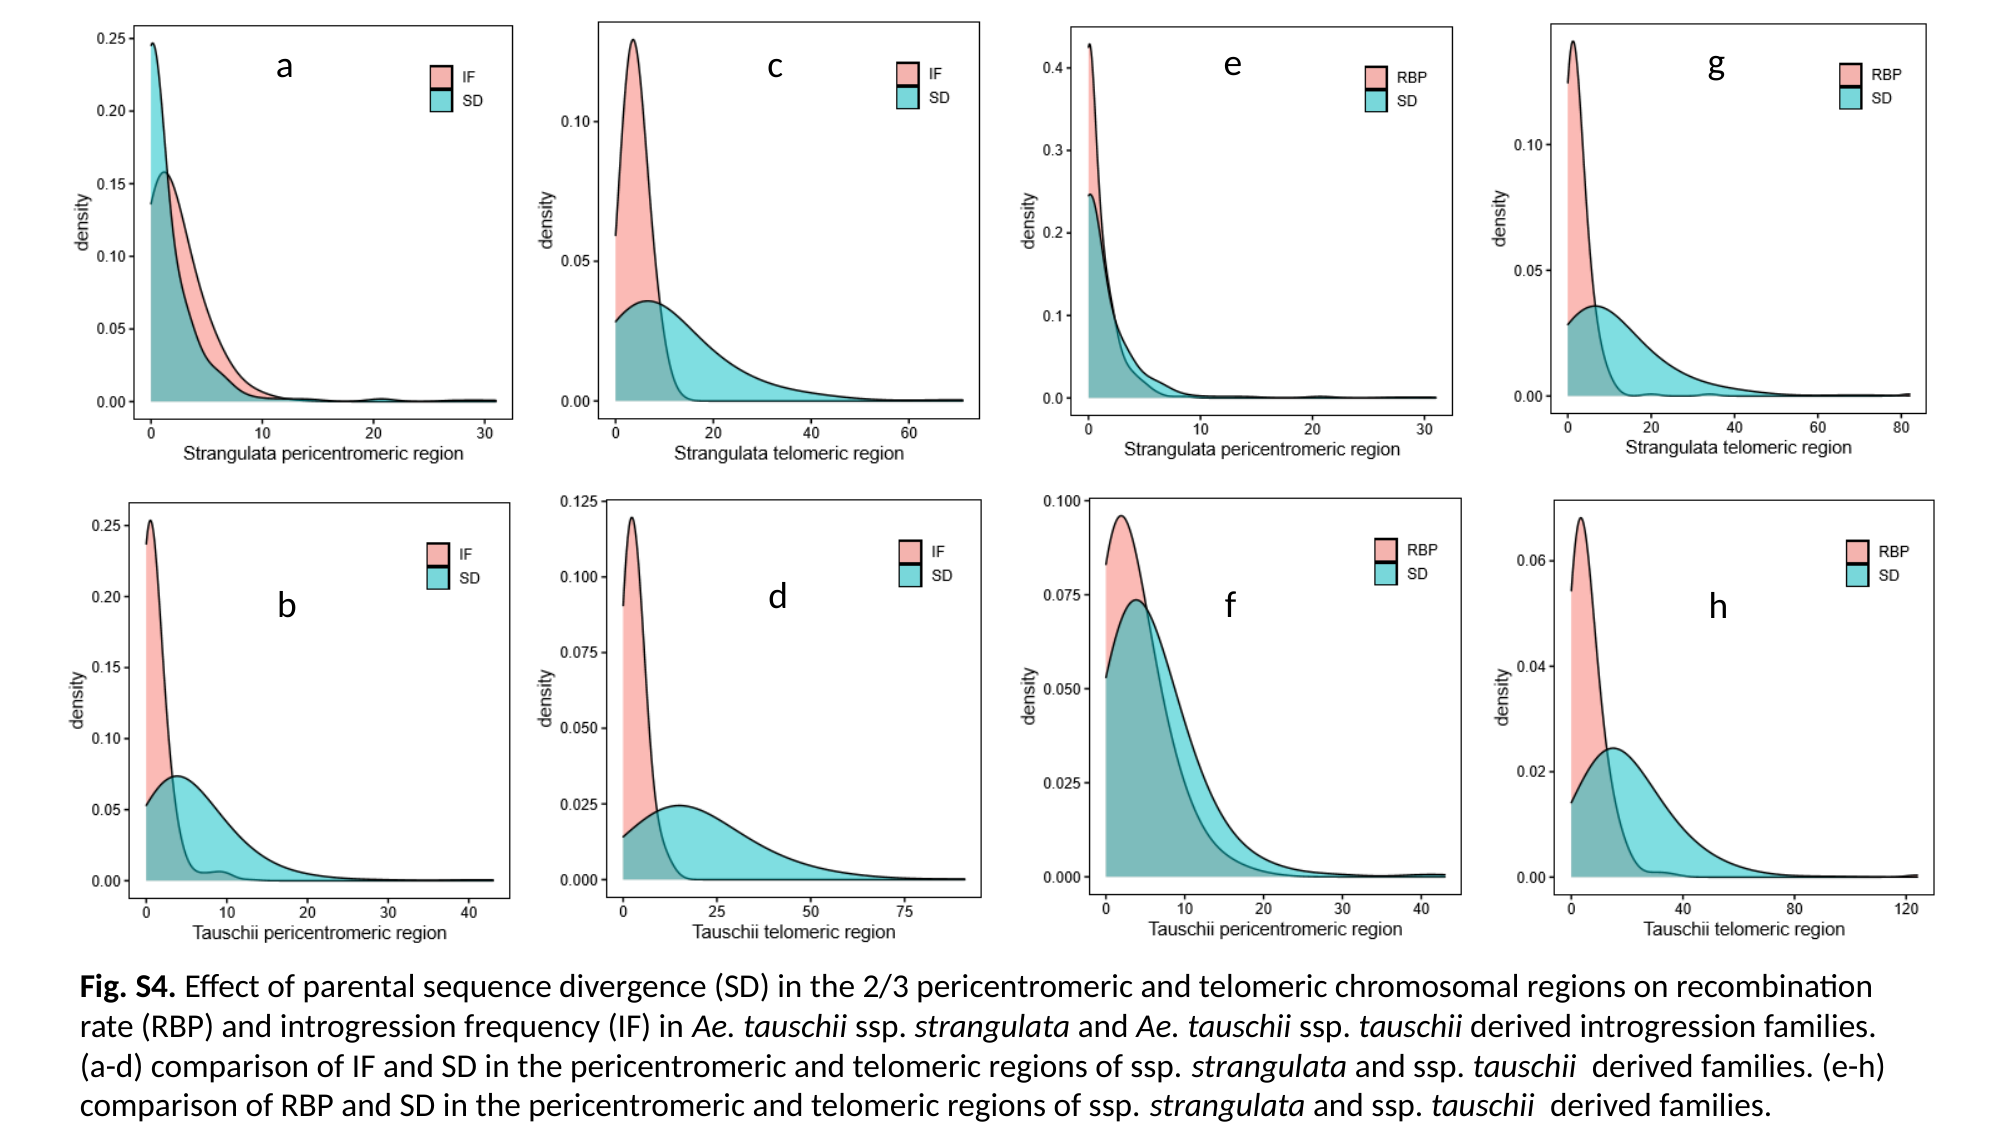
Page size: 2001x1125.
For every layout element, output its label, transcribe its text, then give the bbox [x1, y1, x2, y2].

text_box Fig. S4. Effect of parental sequence divergence (SD) in the 2/3 pericentromeric and telomeric chromosomal regions on recombination rate (RBP) and introgression frequency (IF) in Ae. tauschii ssp. strangulata and Ae. tauschii ssp. tauschii derived introgression families. (a-d) comparison of IF and SD in the pericentromeric and telomeric regions of ssp. strangulata and ssp. tauschii derived families. (e-h) comparison of RBP and SD in the pericentromeric and telomeric regions of ssp. strangulata and ssp. tauschii derived families. [65, 956, 1935, 1125]
picture [1014, 489, 1472, 948]
picture [528, 14, 989, 471]
picture [1014, 19, 1463, 469]
picture [1485, 491, 1946, 948]
picture [1485, 16, 1938, 466]
picture [61, 496, 518, 953]
picture [65, 19, 522, 471]
picture [528, 488, 992, 951]
